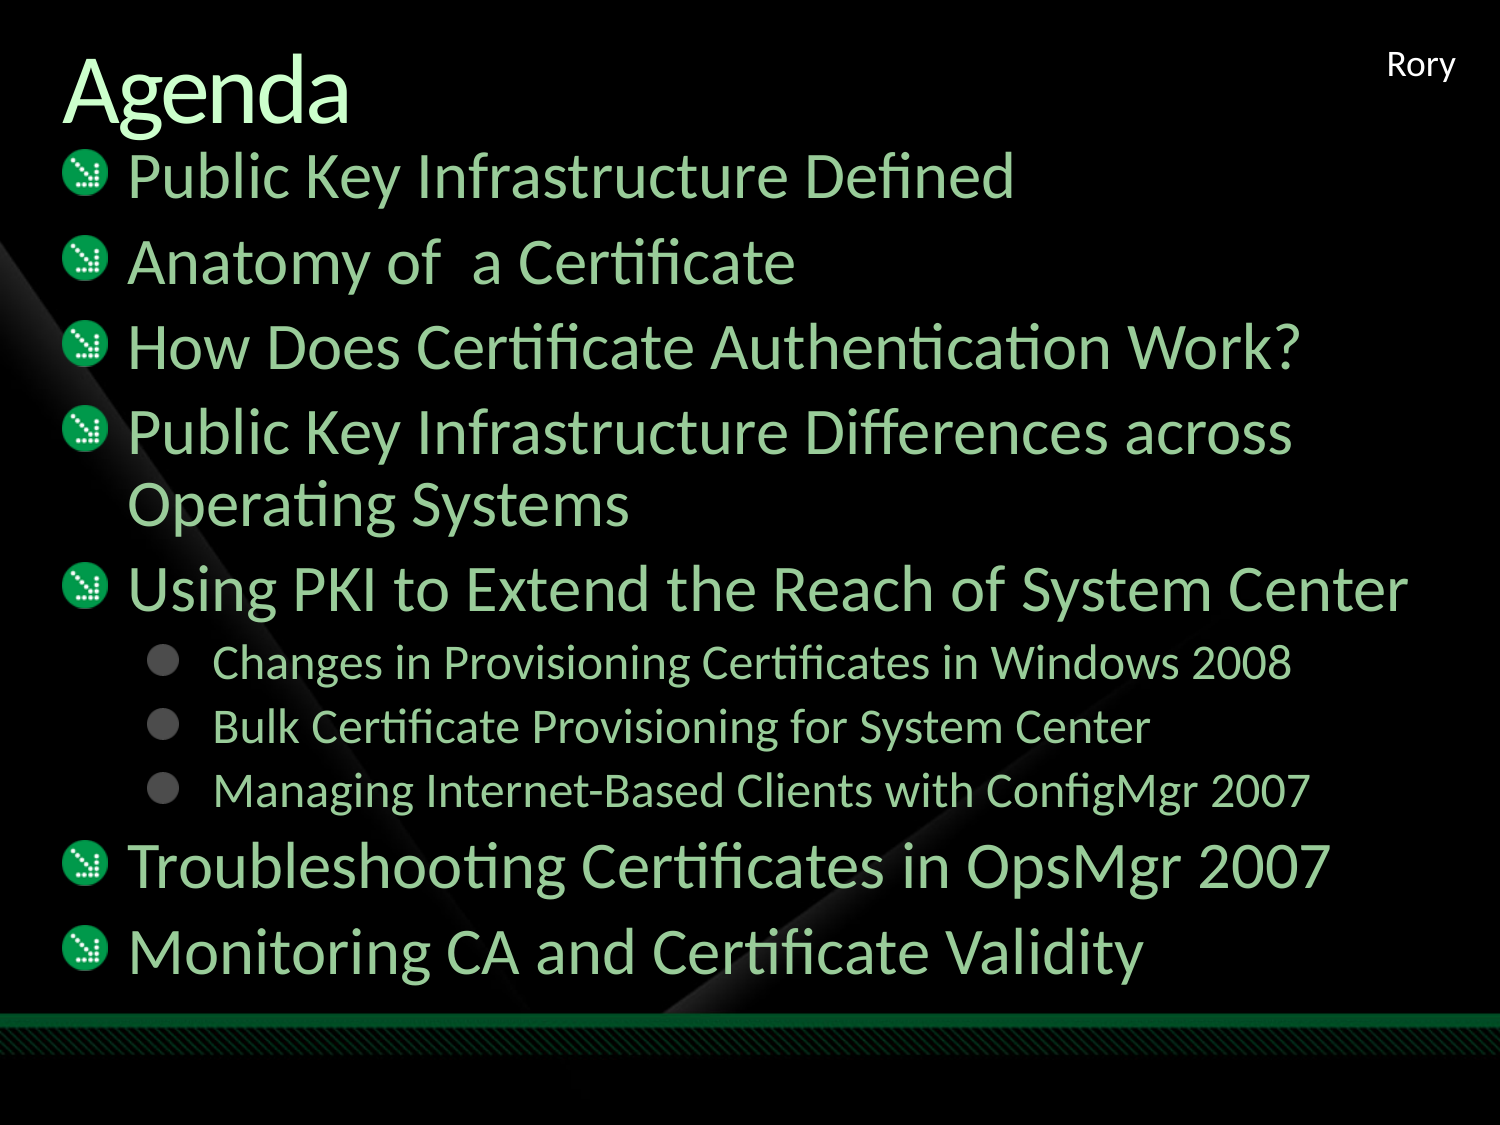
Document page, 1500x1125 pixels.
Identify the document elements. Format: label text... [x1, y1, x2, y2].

list Public Key Infrastructure Defined Anatomy of a Certificate How Does Certificate Authentication Work? Public Key Infrastructure Differences across Operating Systems Using PKI to Extend the Reach of System Center Changes in Provisioning Certificates in Windows 2008 Bulk Certificate Provisioning for System Center Managing Internet-Based Clients with ConfigMgr 2007 Troubleshooting Certificates in OpsMgr 2007 Monitoring CA and Certificate Validity [62, 141, 1438, 890]
picture [147, 708, 179, 740]
picture [147, 644, 179, 676]
title Agenda [62, 37, 1438, 141]
picture [0, 0, 1500, 1125]
text_box Rory [1371, 31, 1500, 91]
picture [147, 772, 179, 804]
